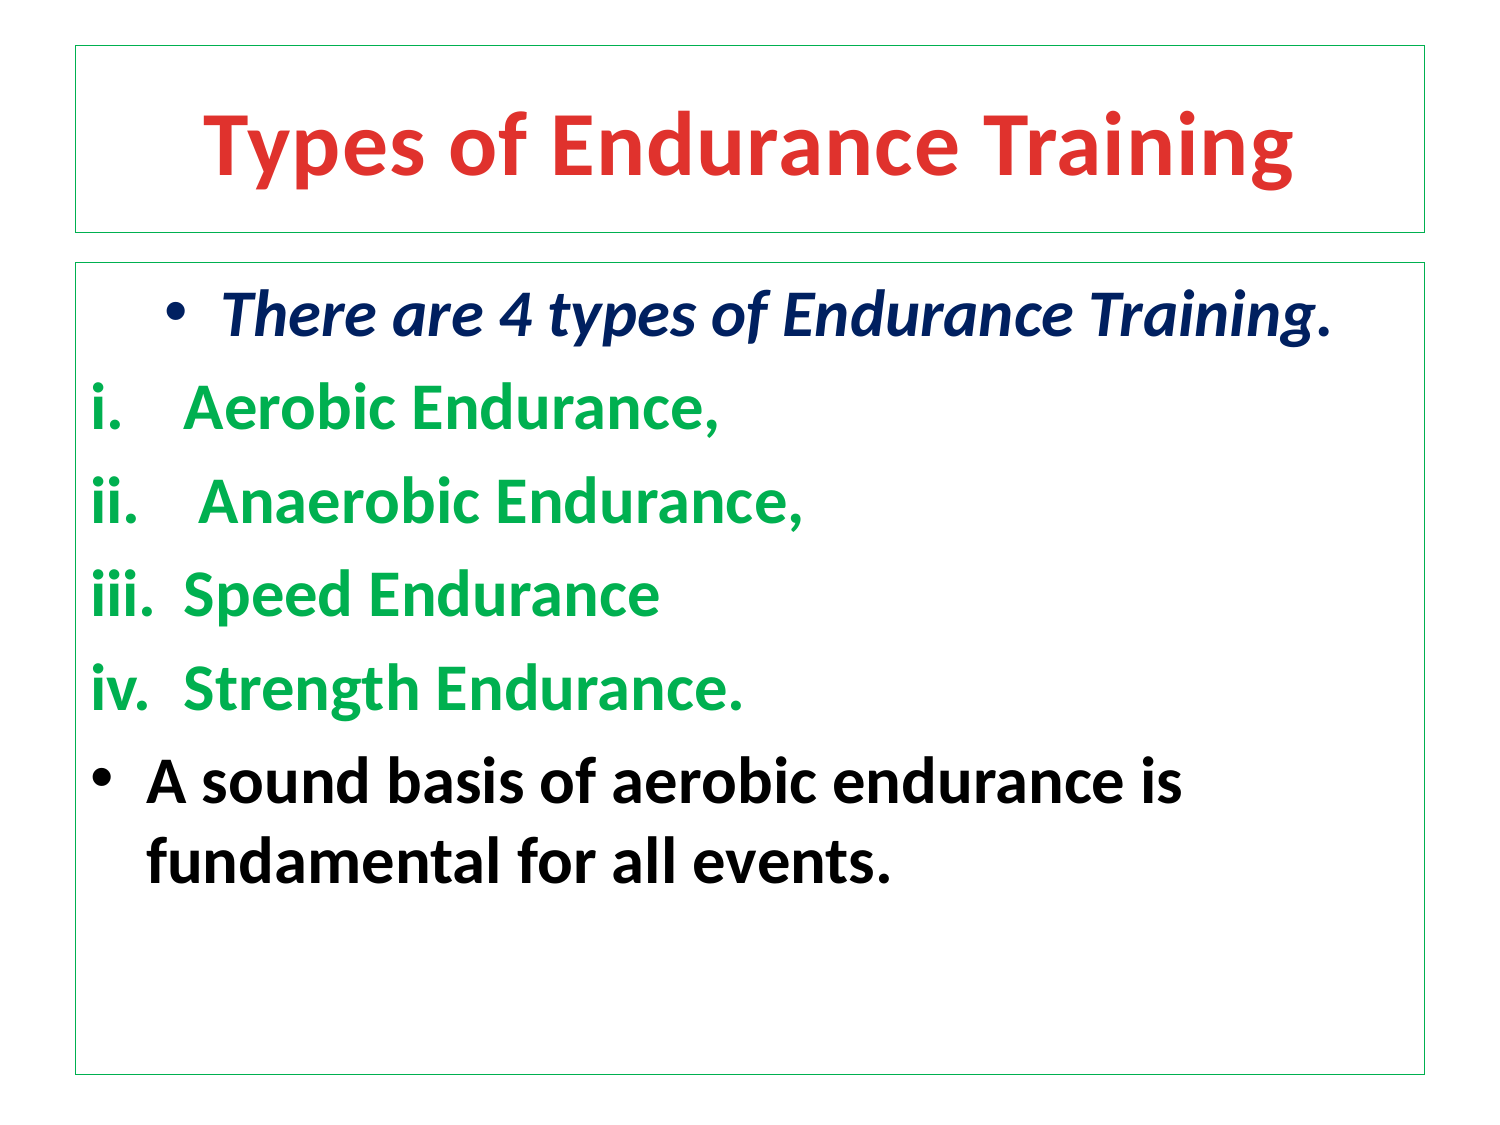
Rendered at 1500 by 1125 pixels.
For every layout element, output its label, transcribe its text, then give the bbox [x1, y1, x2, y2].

list There are 4 types of Endurance Training. Aerobic Endurance, Anaerobic Endurance, Speed Endurance Strength Endurance. A sound basis of aerobic endurance is fundamental for all events. [75, 262, 1425, 1075]
title Types of Endurance Training [75, 45, 1425, 233]
